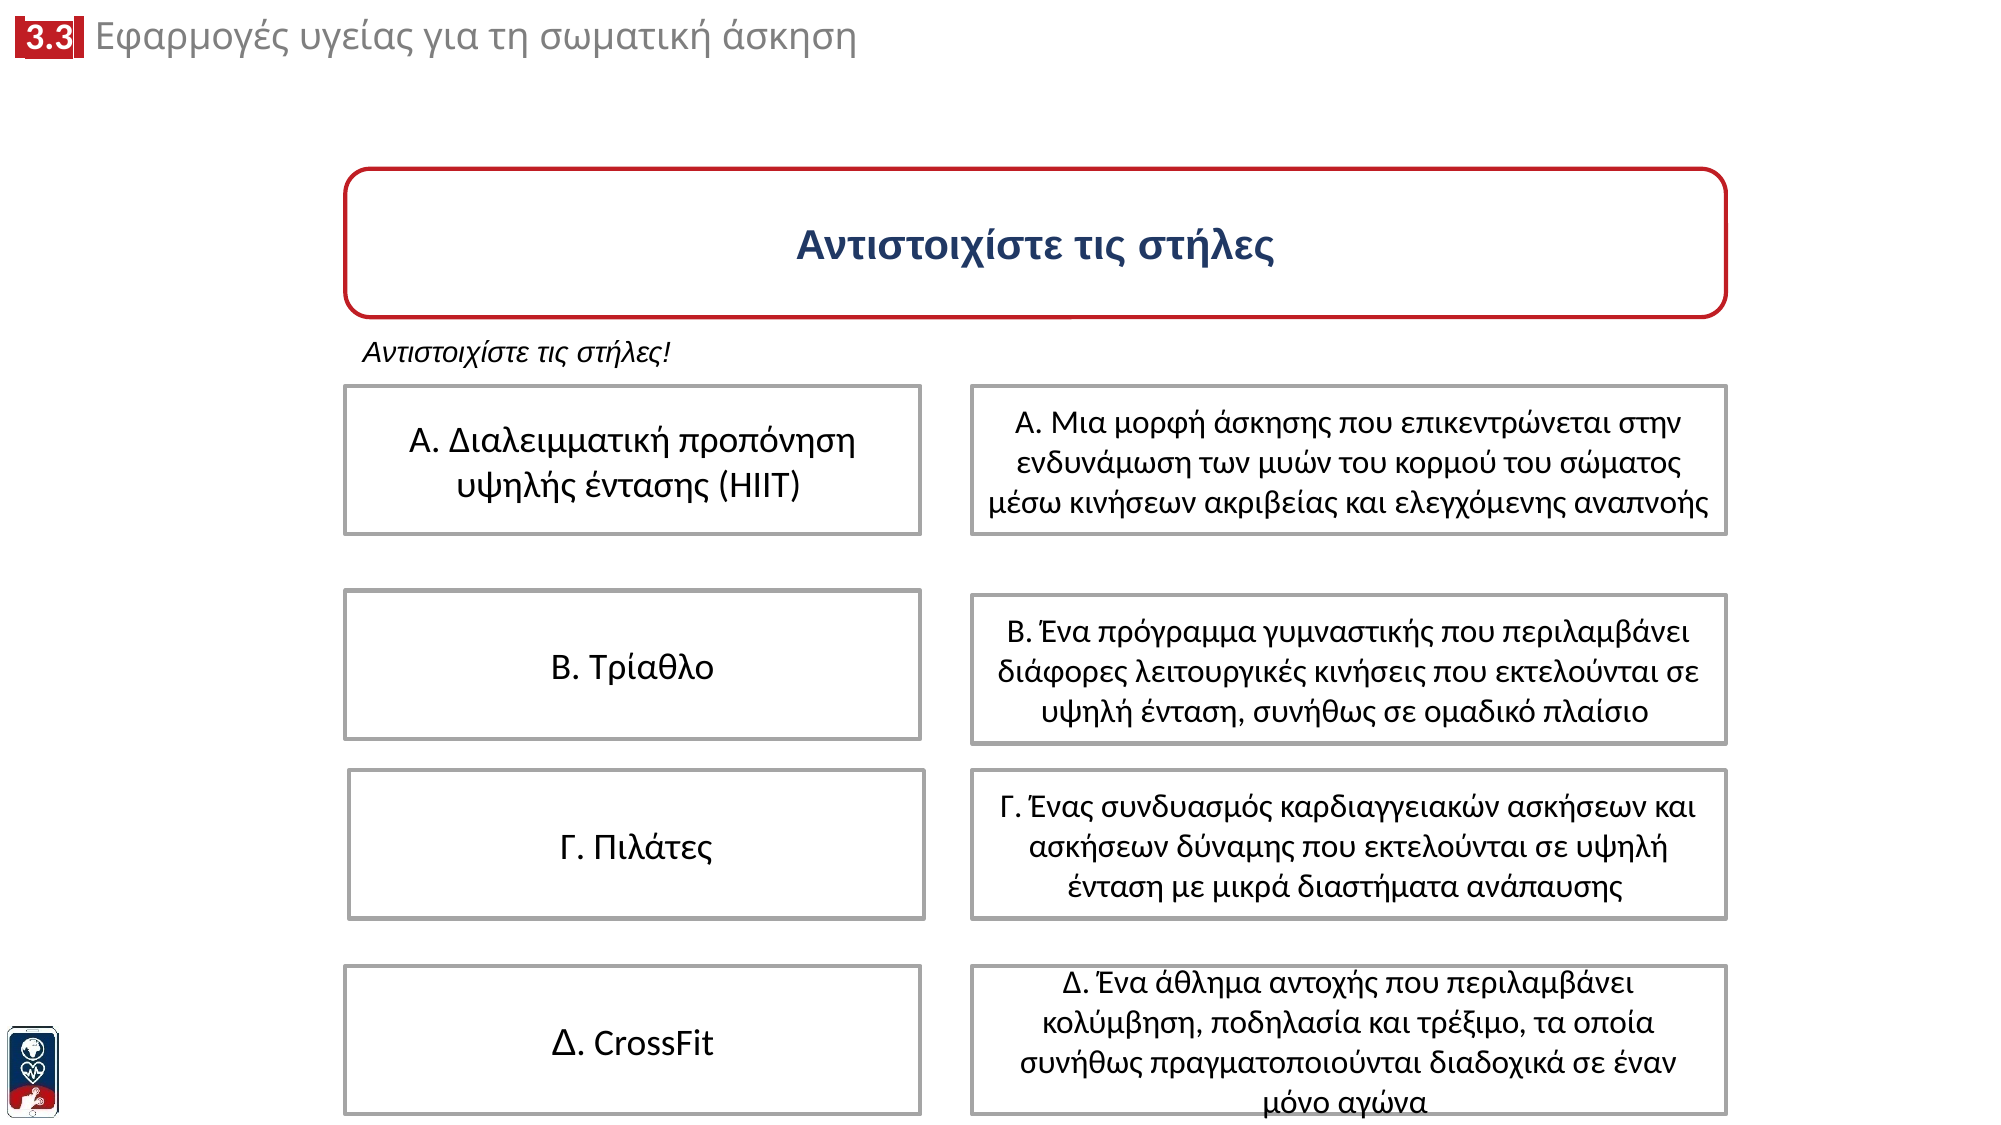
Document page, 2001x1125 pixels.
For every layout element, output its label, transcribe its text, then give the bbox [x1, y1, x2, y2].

text_box Γ. Πιλάτες [347, 768, 926, 921]
text_box Β. Ένα πρόγραμμα γυμναστικής που περιλαμβάνει διάφορες λειτουργικές κινήσεις που εκτελούνται σε υψηλή ένταση, συνήθως σε ομαδικό πλαίσιο [970, 593, 1728, 746]
text_box Αντιστοιχίστε τις στήλες [343, 166, 1729, 320]
text_box Δ. Ένα άθλημα αντοχής που περιλαμβάνει κολύμβηση, ποδηλασία και τρέξιμο, τα οποία συνήθως πραγματοποιούνται διαδοχικά σε έναν μόνο αγώνα [970, 964, 1728, 1116]
picture [7, 1026, 59, 1118]
text_box Β. Τρίαθλο [343, 588, 922, 741]
text_box Α. Διαλειμματική προπόνηση υψηλής έντασης (HIIT) [343, 384, 922, 536]
text_box Αντιστοιχίστε τις στήλες! [348, 325, 687, 376]
text_box Α. Μια μορφή άσκησης που επικεντρώνεται στην ενδυνάμωση των μυών του κορμού του σώματος μέσω κινήσεων ακριβείας και ελεγχόμενης αναπνοής [970, 384, 1728, 536]
text_box Δ. CrossFit [343, 964, 922, 1116]
text_box Γ. Ένας συνδυασμός καρδιαγγειακών ασκήσεων και ασκήσεων δύναμης που εκτελούνται σε υψηλή ένταση με μικρά διαστήματα ανάπαυσης [970, 768, 1728, 921]
